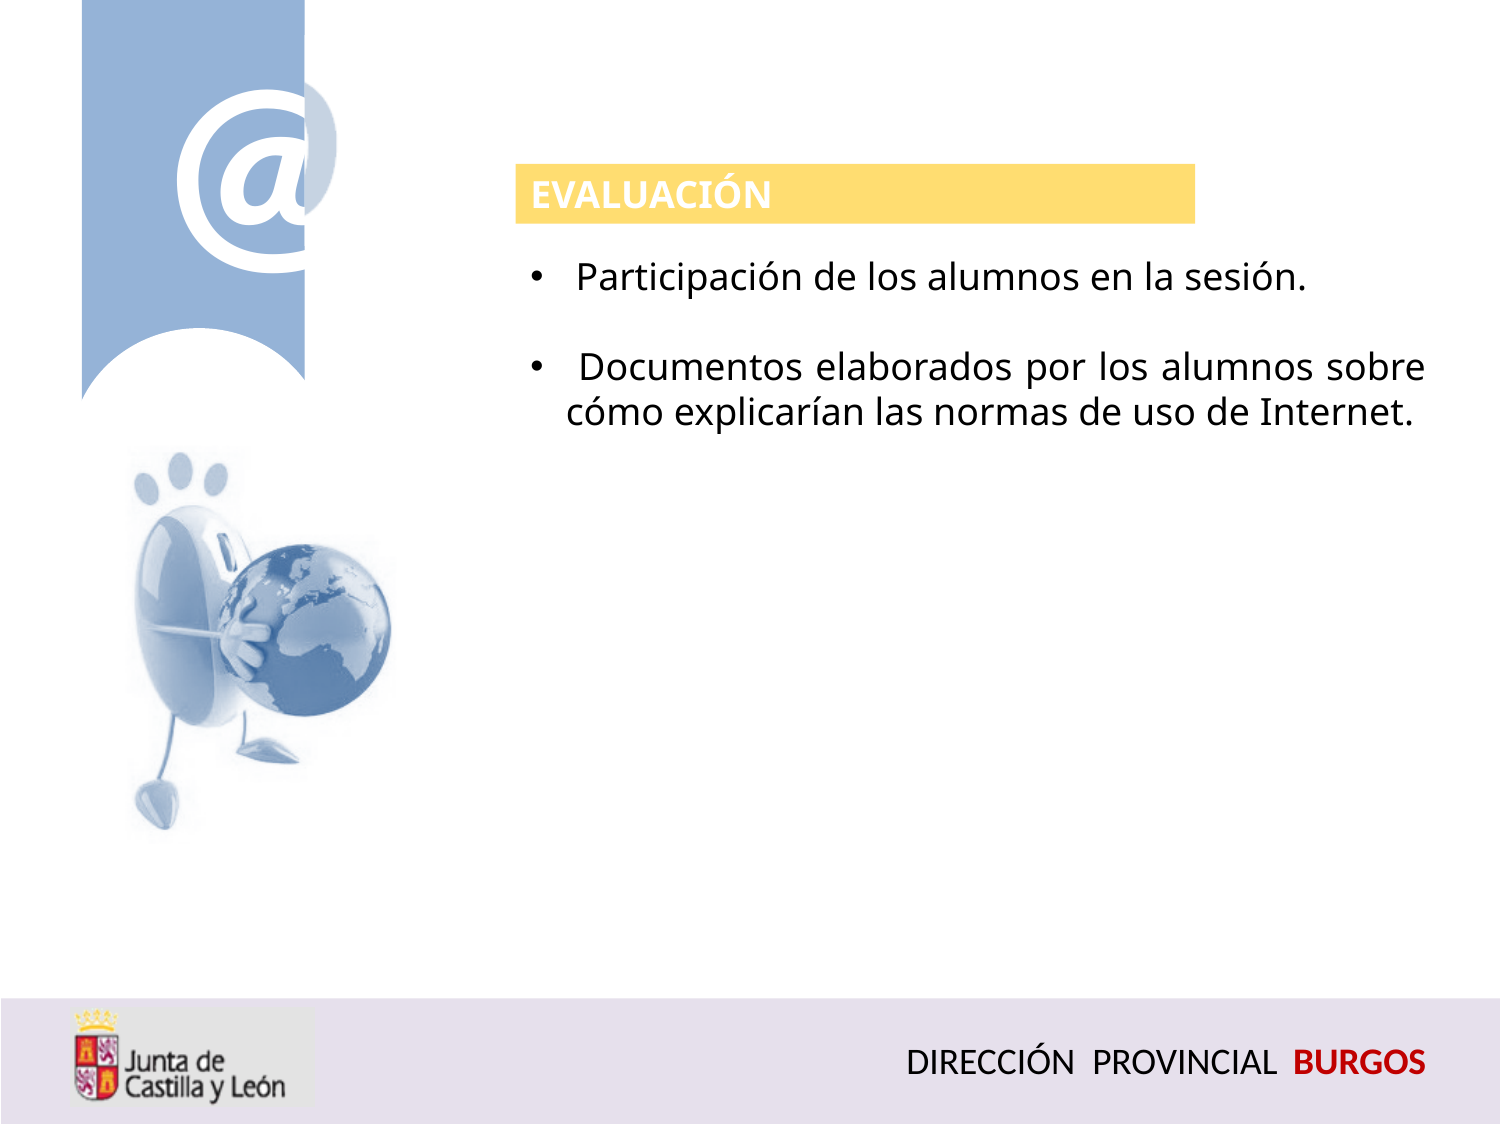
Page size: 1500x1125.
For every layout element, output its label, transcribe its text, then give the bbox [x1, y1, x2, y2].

text_box EVALUACIÓN [515, 163, 1196, 224]
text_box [58, 0, 436, 844]
text_box Participación de los alumnos en la sesión. Documentos elaborados por los alumnos sobre cómo explicarían las normas de uso de Internet. [515, 246, 1442, 441]
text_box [0, 998, 1500, 1125]
picture [70, 1007, 315, 1107]
